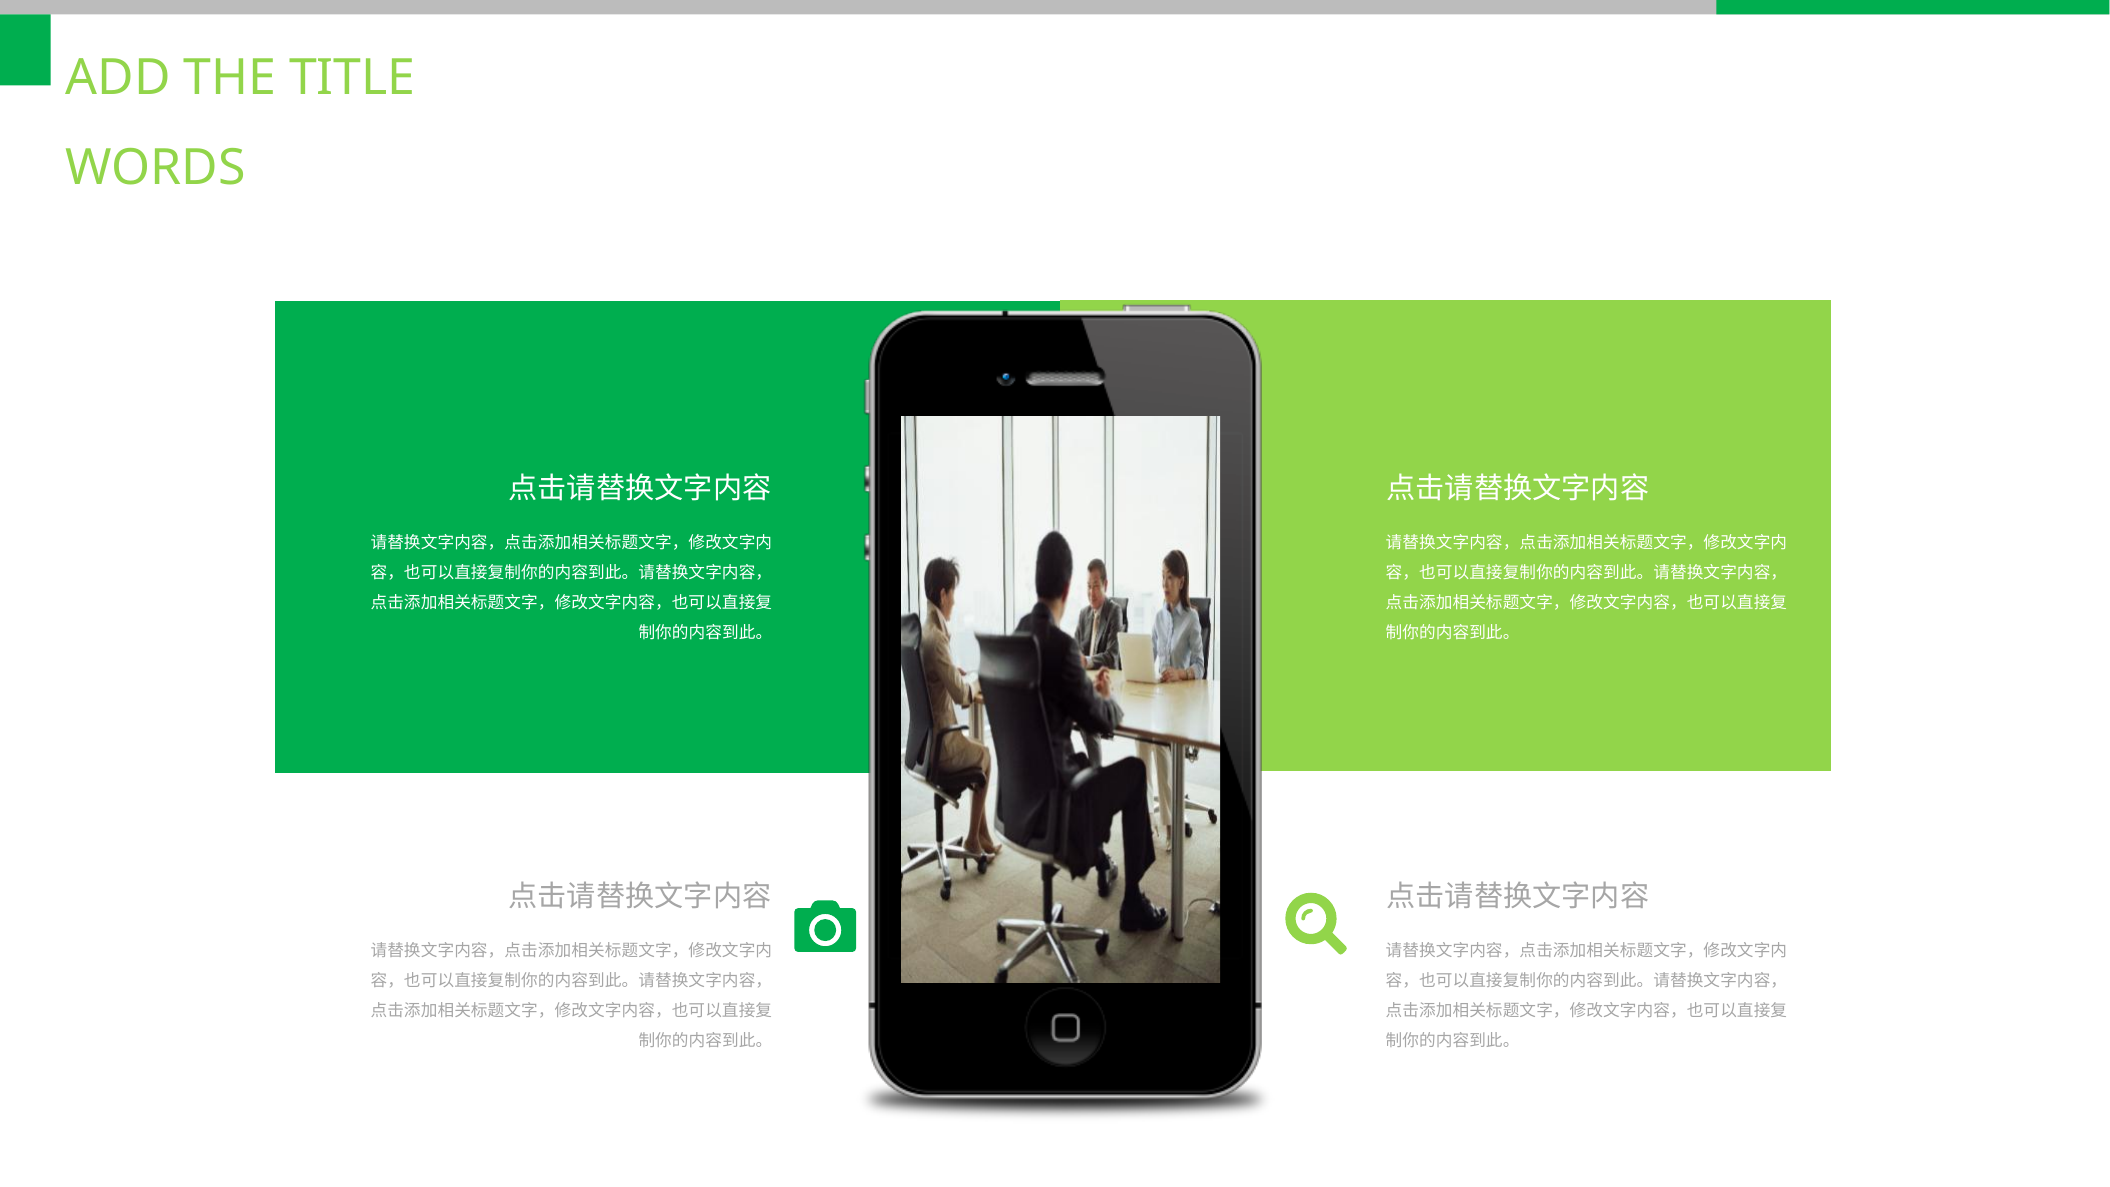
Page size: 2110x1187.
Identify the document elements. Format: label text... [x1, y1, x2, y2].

text_box 请替换文字内容，点击添加相关标题文字，修改文字内容，也可以直接复制你的内容到此。请替换文字内容，点击添加相关标题文字，修改文字内容，也可以直接复制你的内容到此。 [344, 514, 789, 651]
text_box 点击请替换文字内容 [1370, 869, 1667, 921]
text_box 请替换文字内容，点击添加相关标题文字，修改文字内容，也可以直接复制你的内容到此。请替换文字内容，点击添加相关标题文字，修改文字内容，也可以直接复制你的内容到此。 [344, 921, 789, 1058]
text_box [1285, 892, 1347, 955]
text_box 请替换文字内容，点击添加相关标题文字，修改文字内容，也可以直接复制你的内容到此。请替换文字内容，点击添加相关标题文字，修改文字内容，也可以直接复制你的内容到此。 [1369, 921, 1814, 1058]
text_box [274, 300, 849, 773]
text_box [849, 238, 1282, 1154]
text_box 点击请替换文字内容 [491, 461, 788, 513]
text_box [900, 415, 1221, 984]
text_box [1282, 300, 1832, 772]
text_box 点击请替换文字内容 [1370, 461, 1667, 513]
text_box 请替换文字内容，点击添加相关标题文字，修改文字内容，也可以直接复制你的内容到此。请替换文字内容，点击添加相关标题文字，修改文字内容，也可以直接复制你的内容到此。 [1369, 514, 1814, 651]
text_box 点击请替换文字内容 [491, 869, 788, 921]
text_box [794, 900, 857, 952]
text_box ADD THE TITLE WORDS [50, 7, 583, 202]
